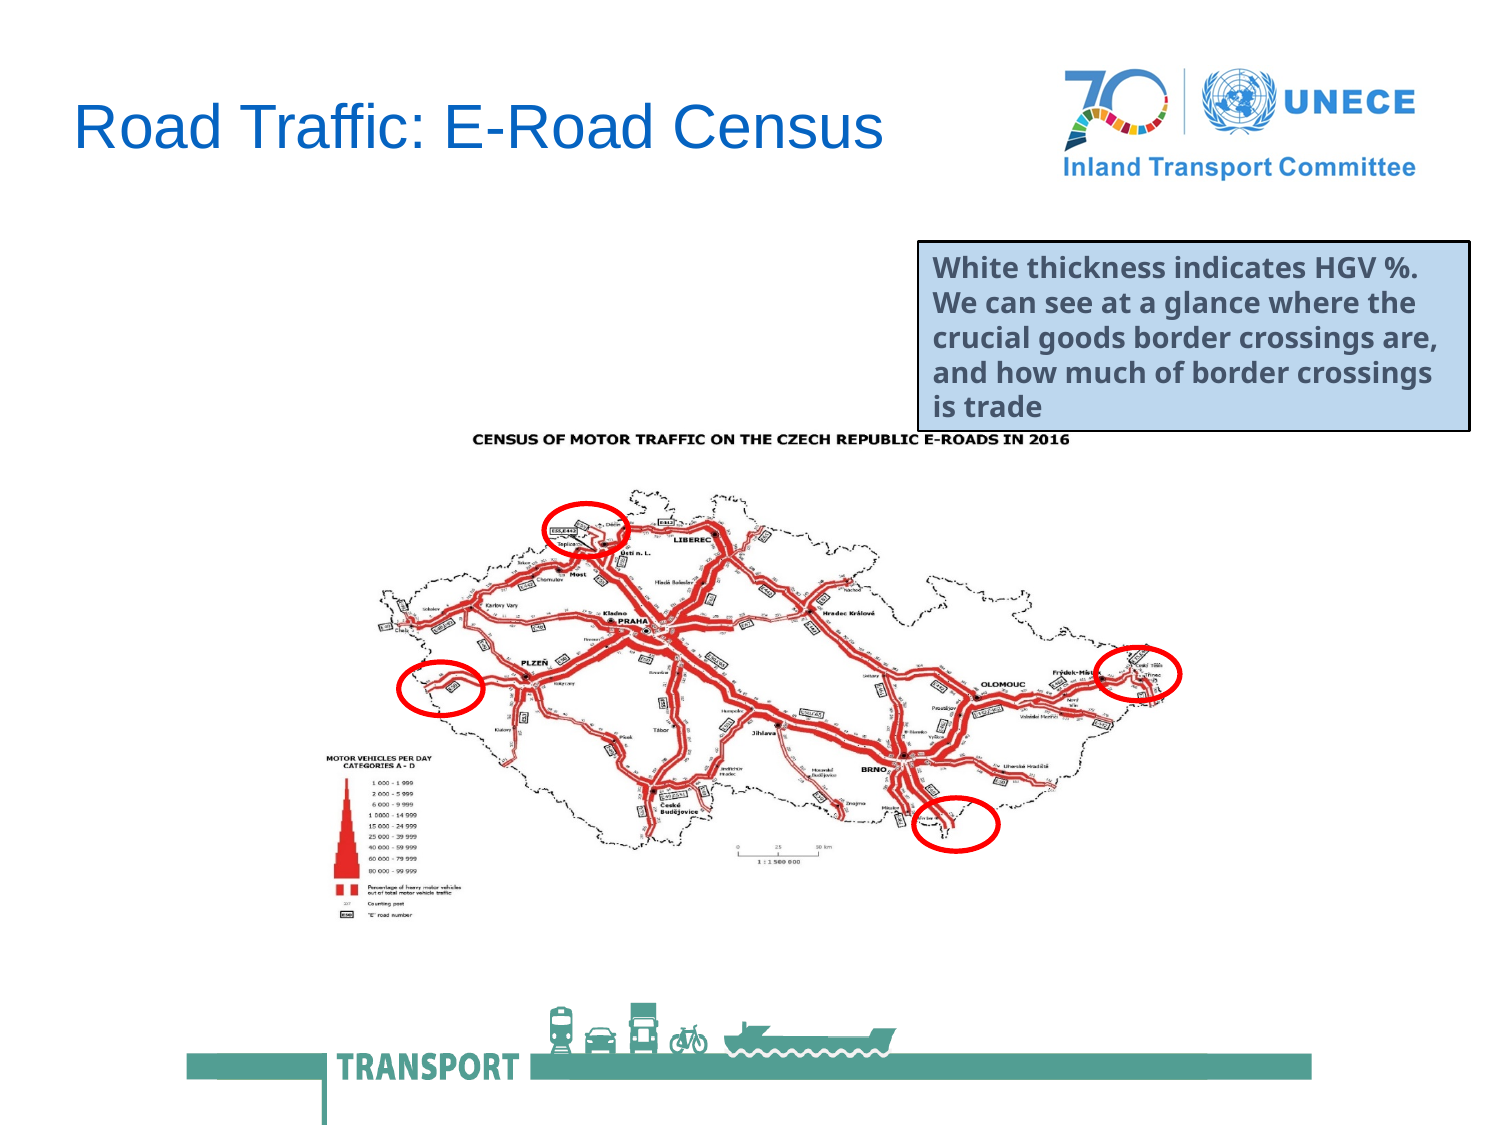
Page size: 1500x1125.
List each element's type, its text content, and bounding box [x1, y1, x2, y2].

picture [264, 373, 1279, 948]
picture [186, 987, 1312, 1125]
title Road Traffic: E-Road Census [58, 46, 1030, 211]
text_box White thickness indicates HGV %. We can see at a glance where the crucial goods border crossings are, and how much of border crossings is trade [917, 241, 1470, 432]
picture [1056, 65, 1422, 182]
